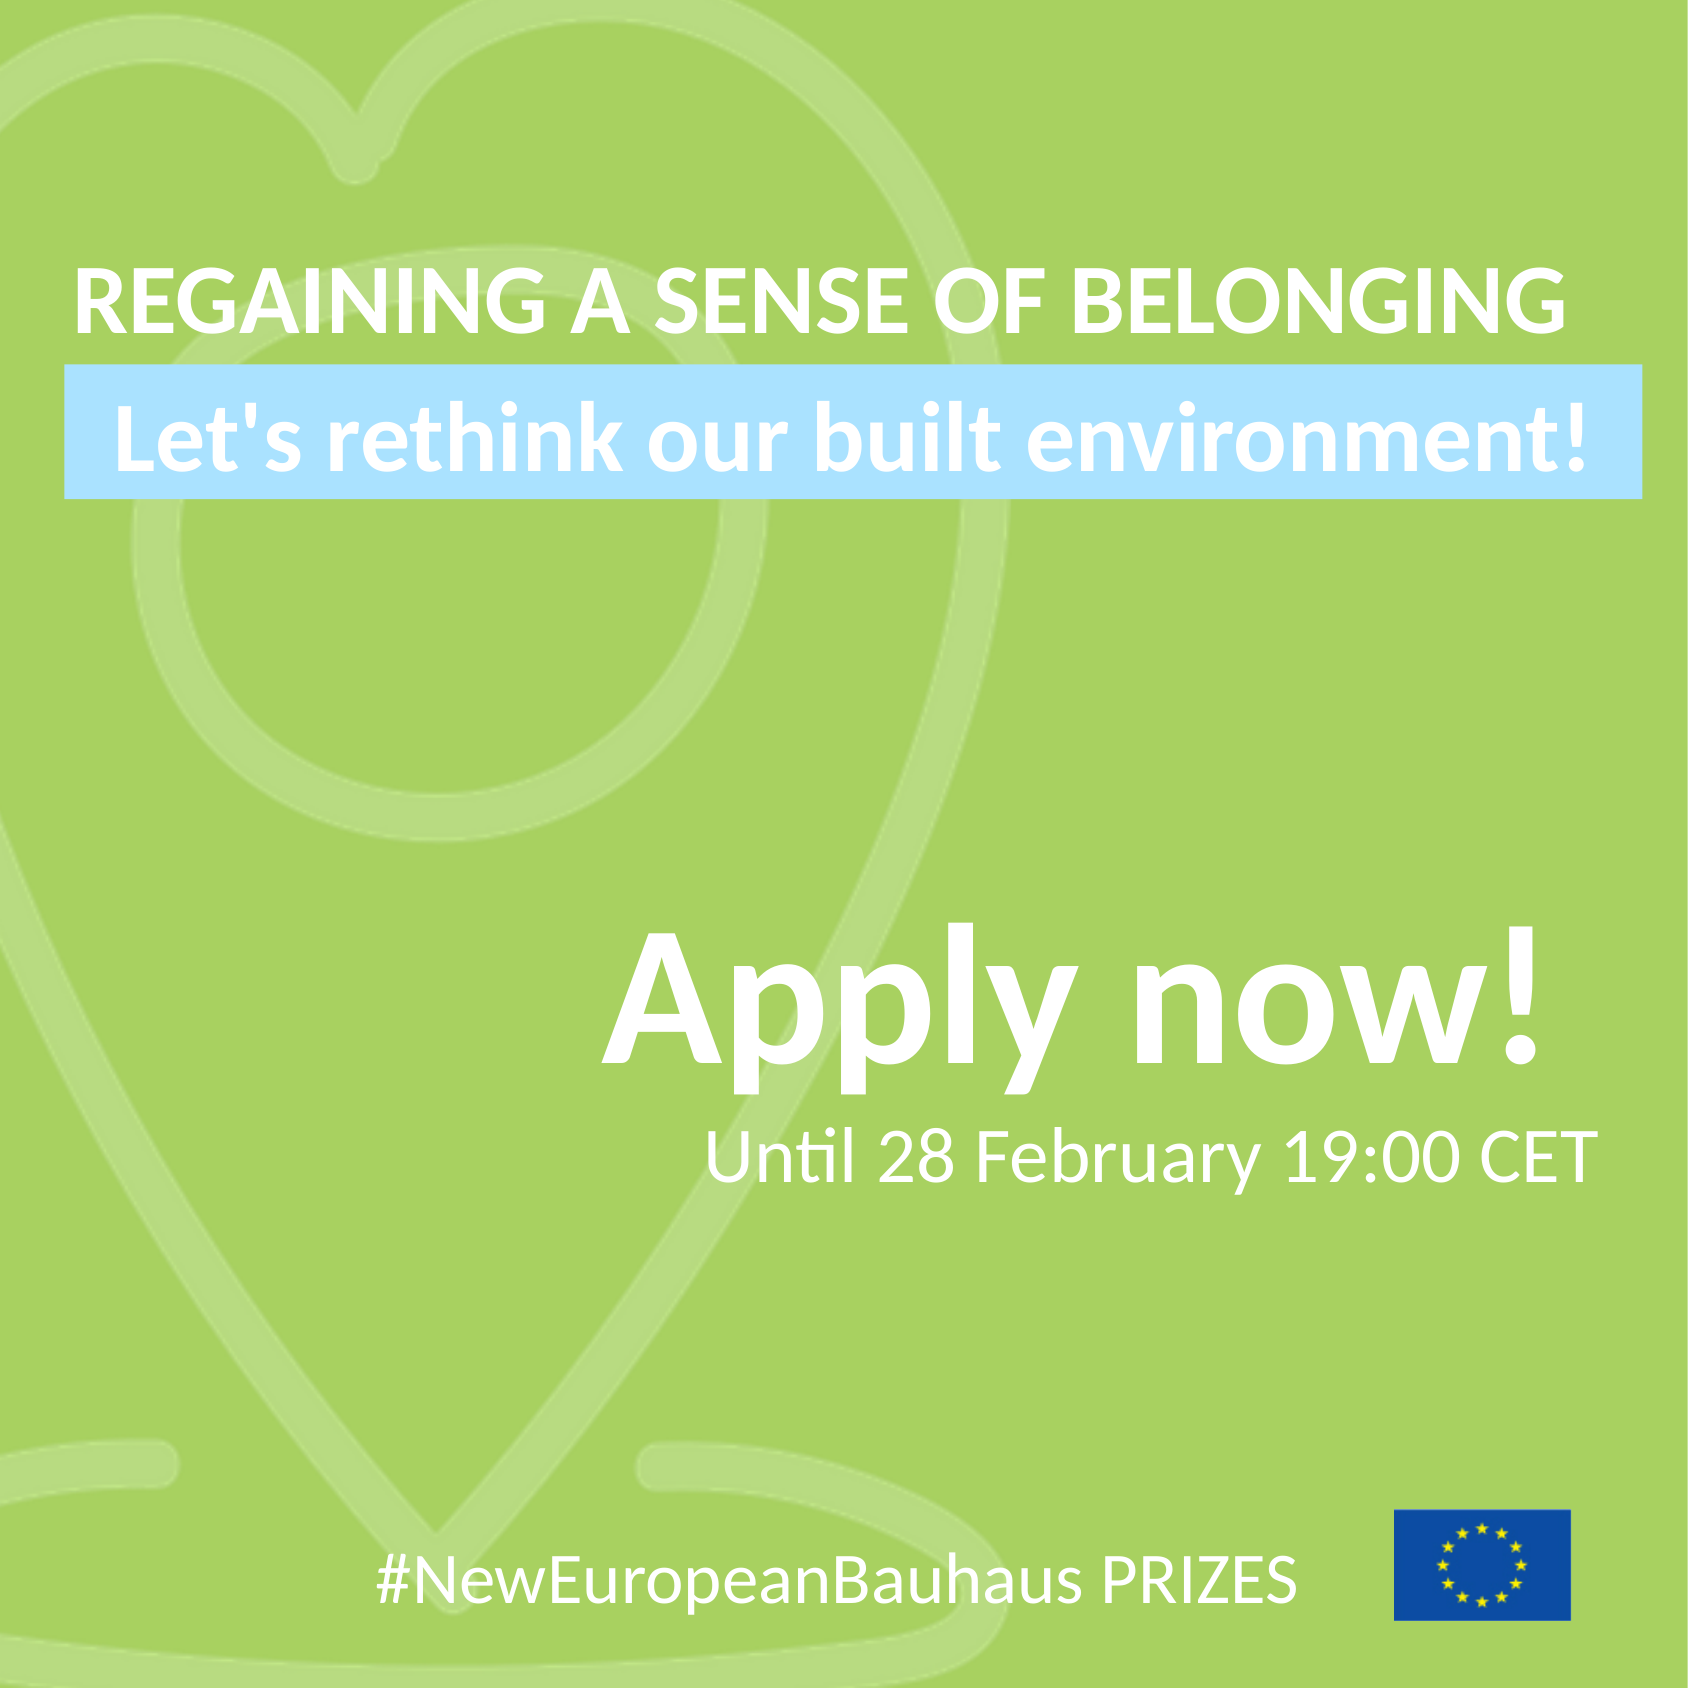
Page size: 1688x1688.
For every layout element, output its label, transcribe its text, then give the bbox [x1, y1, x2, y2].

text_box Let's rethink our built environment! [64, 364, 1643, 500]
picture [0, 0, 1688, 1688]
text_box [360, 1509, 1572, 1627]
text_box Apply now! Until 28 February 19:00 CET [532, 842, 1617, 1220]
text_box REGAINING A SENSE OF BELONGING [57, 226, 1668, 362]
